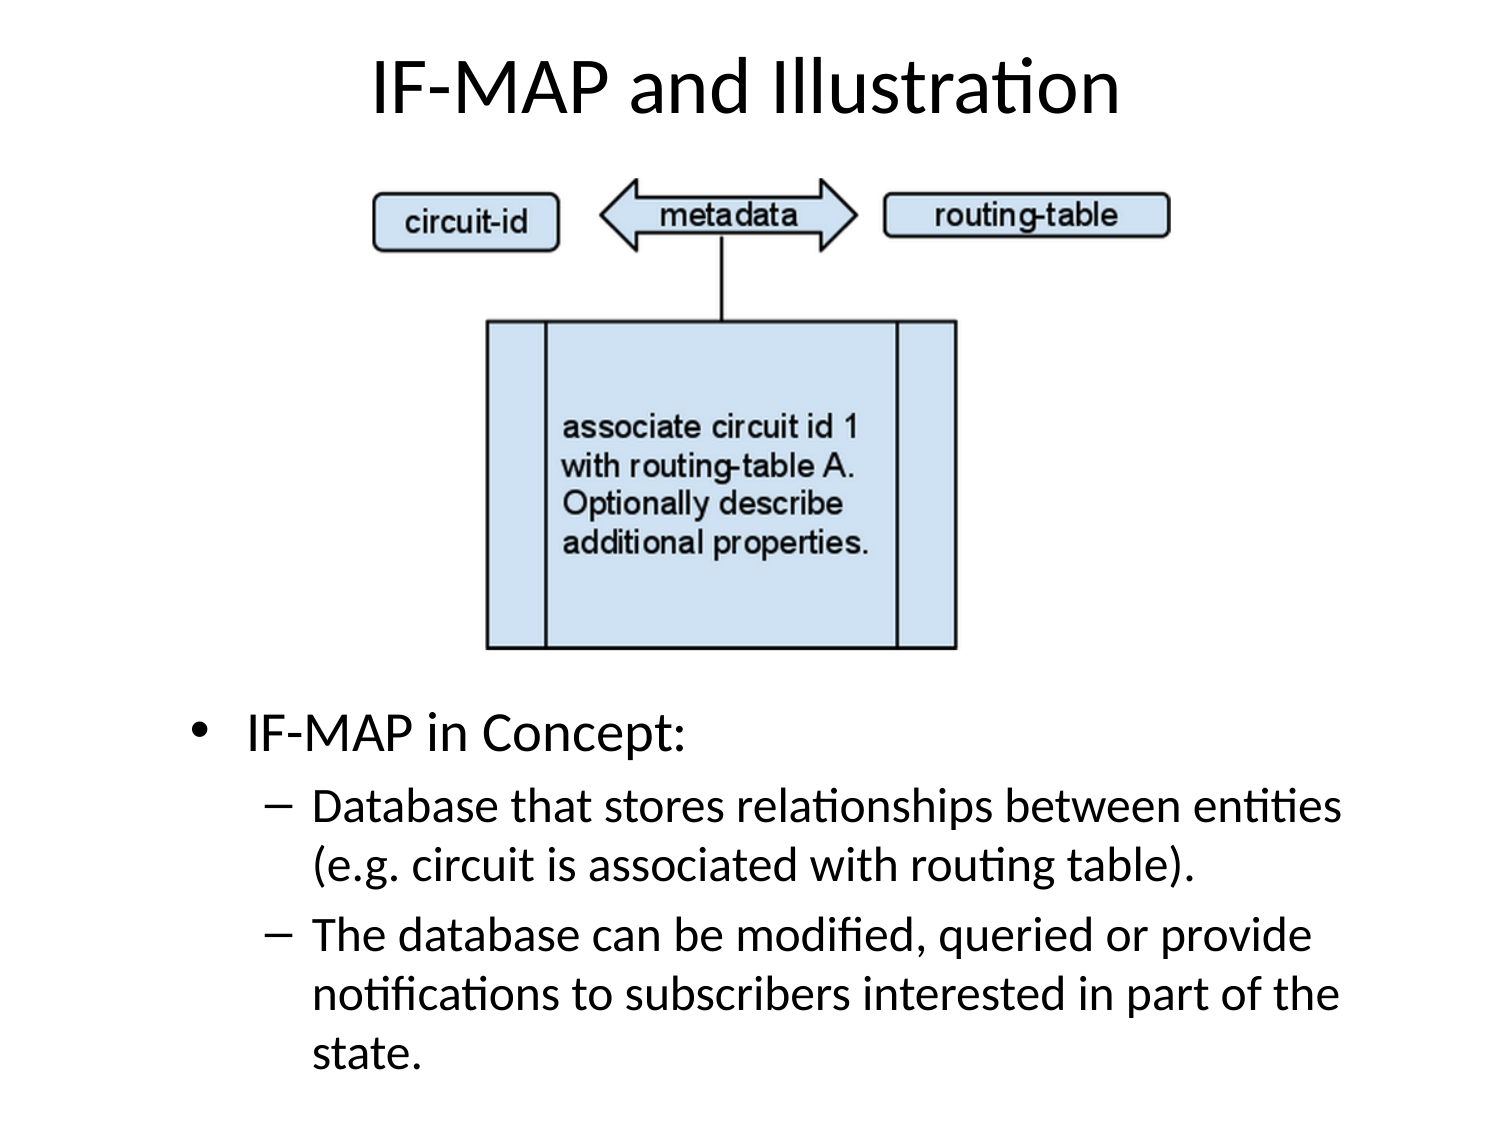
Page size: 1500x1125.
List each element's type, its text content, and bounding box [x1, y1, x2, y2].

title IF-MAP and Illustration [71, 24, 1422, 138]
picture [349, 162, 1181, 669]
list IF-MAP in Concept: Database that stores relationships between entities (e.g. circuit is associated with routing table). The database can be modified, queried or provide notifications to subscribers interested in part of the state. [174, 687, 1375, 1088]
